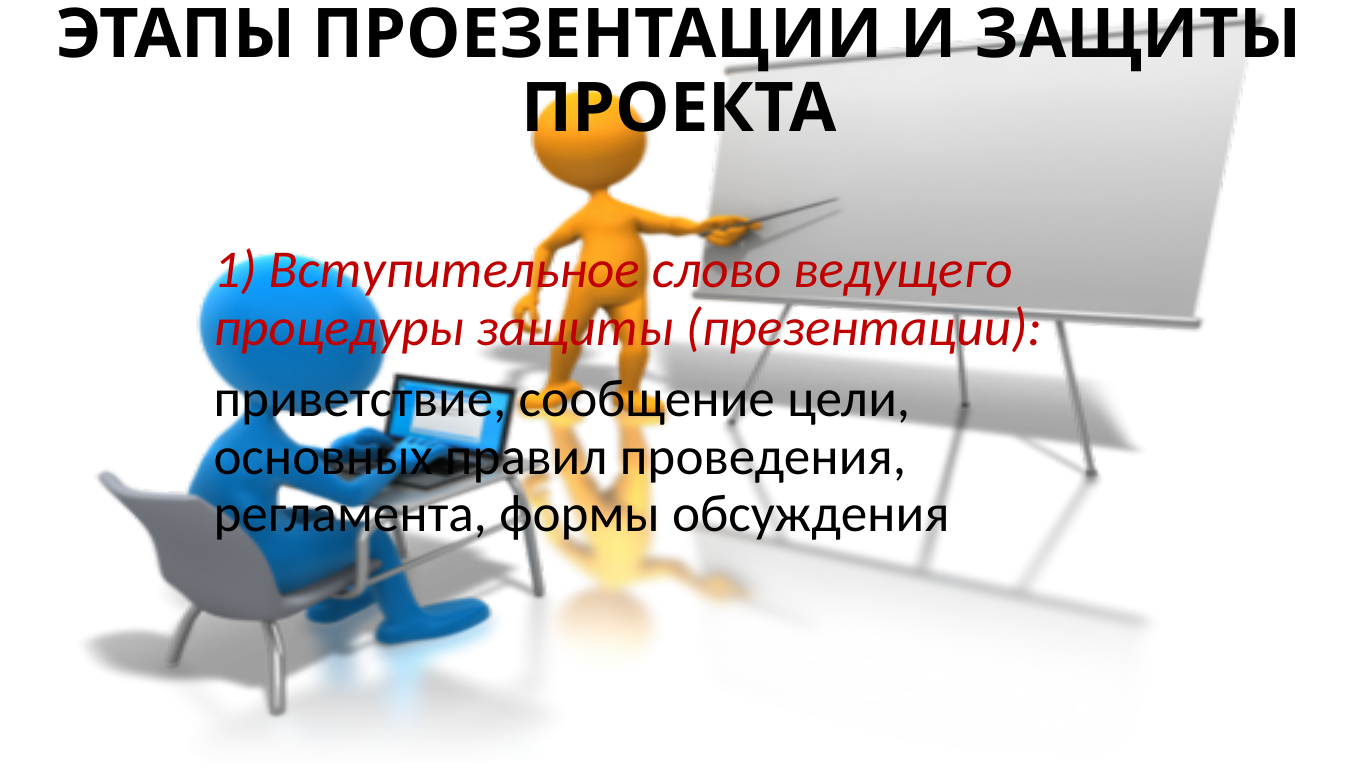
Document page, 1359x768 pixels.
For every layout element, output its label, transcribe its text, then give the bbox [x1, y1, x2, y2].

picture [0, 146, 1359, 768]
title ЭТАПЫ ПРОЕЗЕНТАЦИИ И ЗАЩИТЫ ПРОЕКТА [0, 0, 1359, 146]
list 1) Вступительное слово ведущего процедуры защиты (презентации): приветствие, сообщение цели, основных правил проведения, регламента, формы обсуждения [198, 234, 1142, 766]
